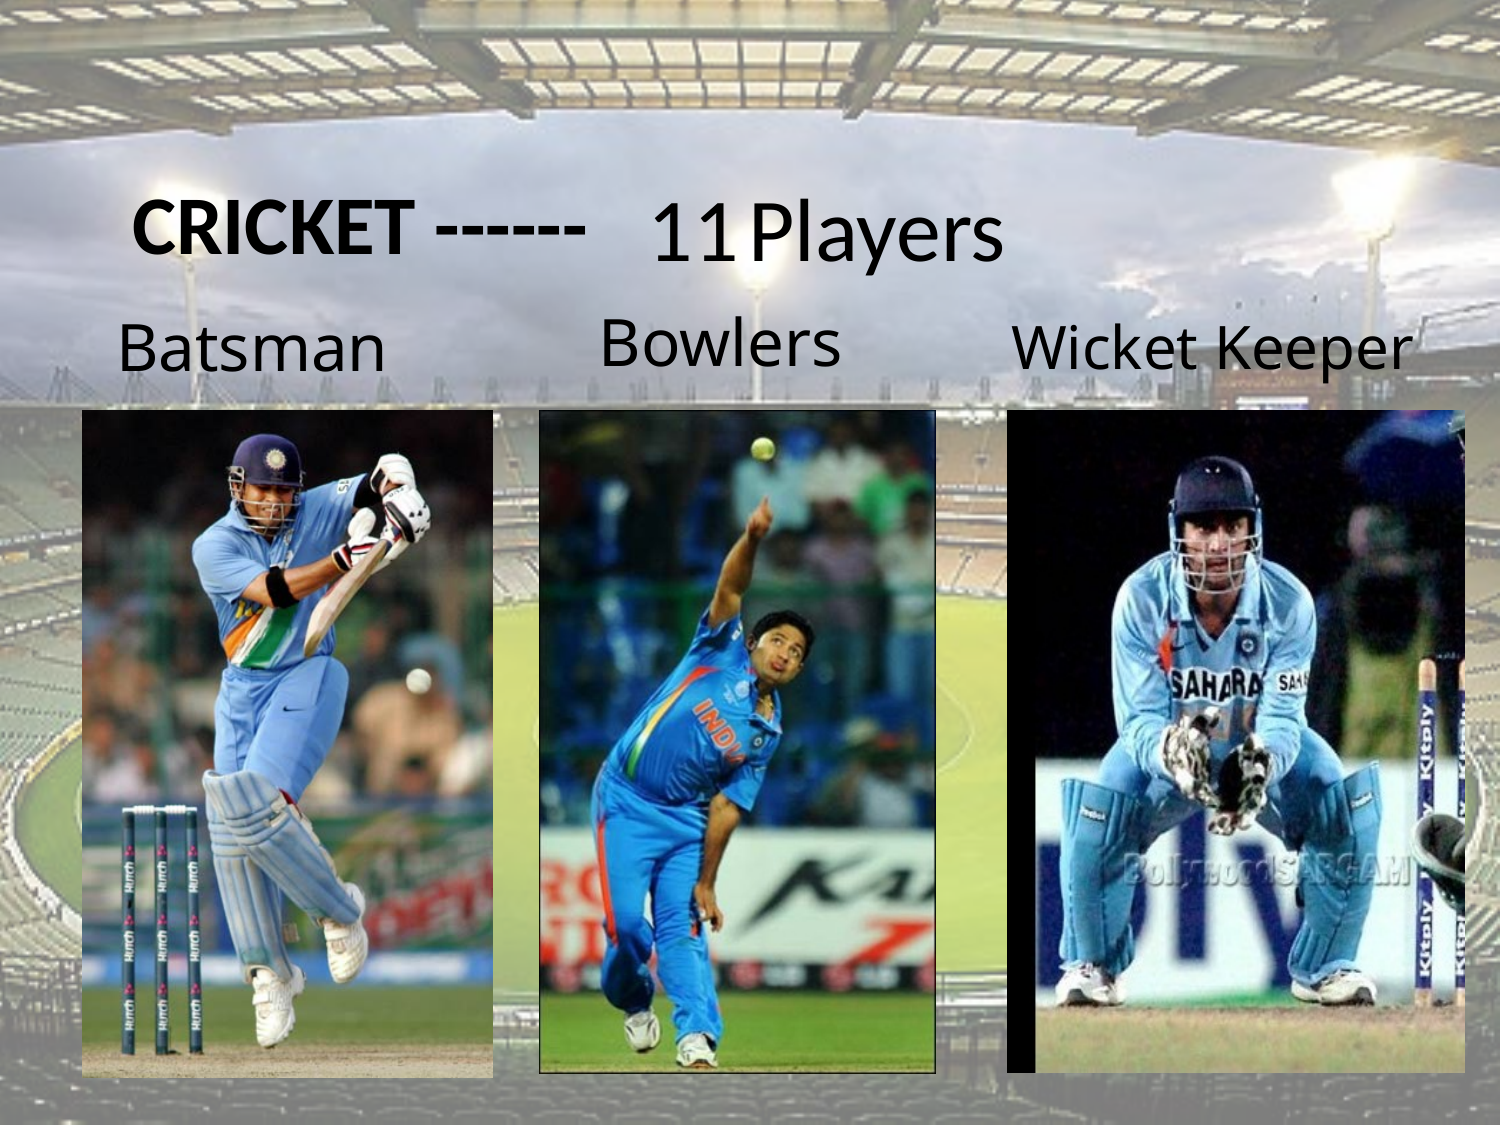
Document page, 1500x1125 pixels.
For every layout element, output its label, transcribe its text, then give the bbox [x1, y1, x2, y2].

text_box 11 Players [632, 163, 1079, 288]
picture [538, 409, 937, 1074]
text_box Bowlers [503, 292, 938, 387]
picture [1007, 409, 1466, 1073]
text_box Wicket Keeper [996, 298, 1430, 393]
text_box Batsman [35, 298, 469, 393]
text_box Cricket ------ [117, 164, 914, 352]
picture [81, 409, 493, 1079]
